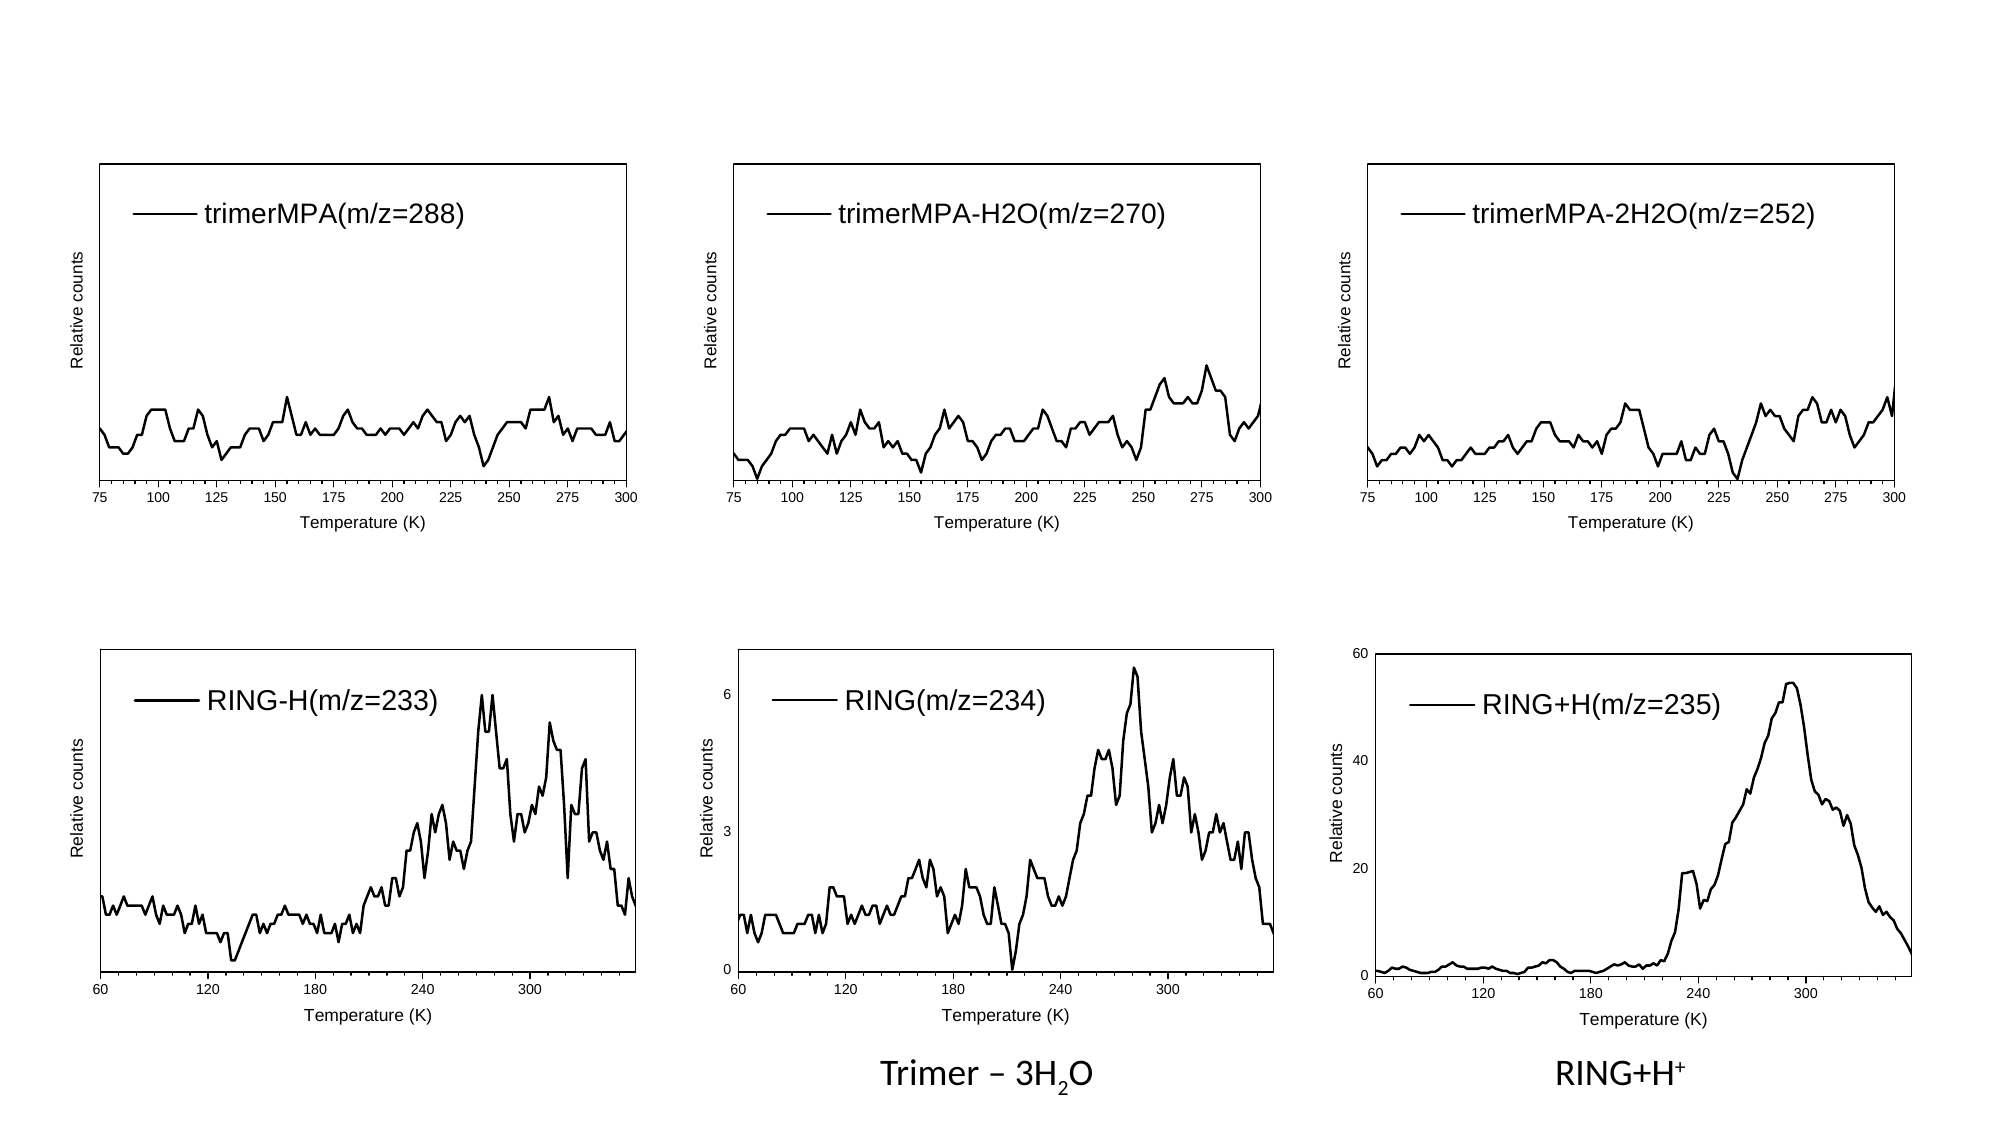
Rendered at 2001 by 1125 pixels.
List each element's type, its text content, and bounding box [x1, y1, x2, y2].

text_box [1320, 151, 1921, 549]
text_box Trimer – 3H2O [829, 1042, 1144, 1107]
text_box RING+H+ [1540, 1046, 1701, 1101]
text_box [52, 151, 653, 549]
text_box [1312, 632, 1929, 1046]
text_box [686, 151, 1287, 549]
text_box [52, 636, 653, 1041]
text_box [682, 636, 1291, 1042]
